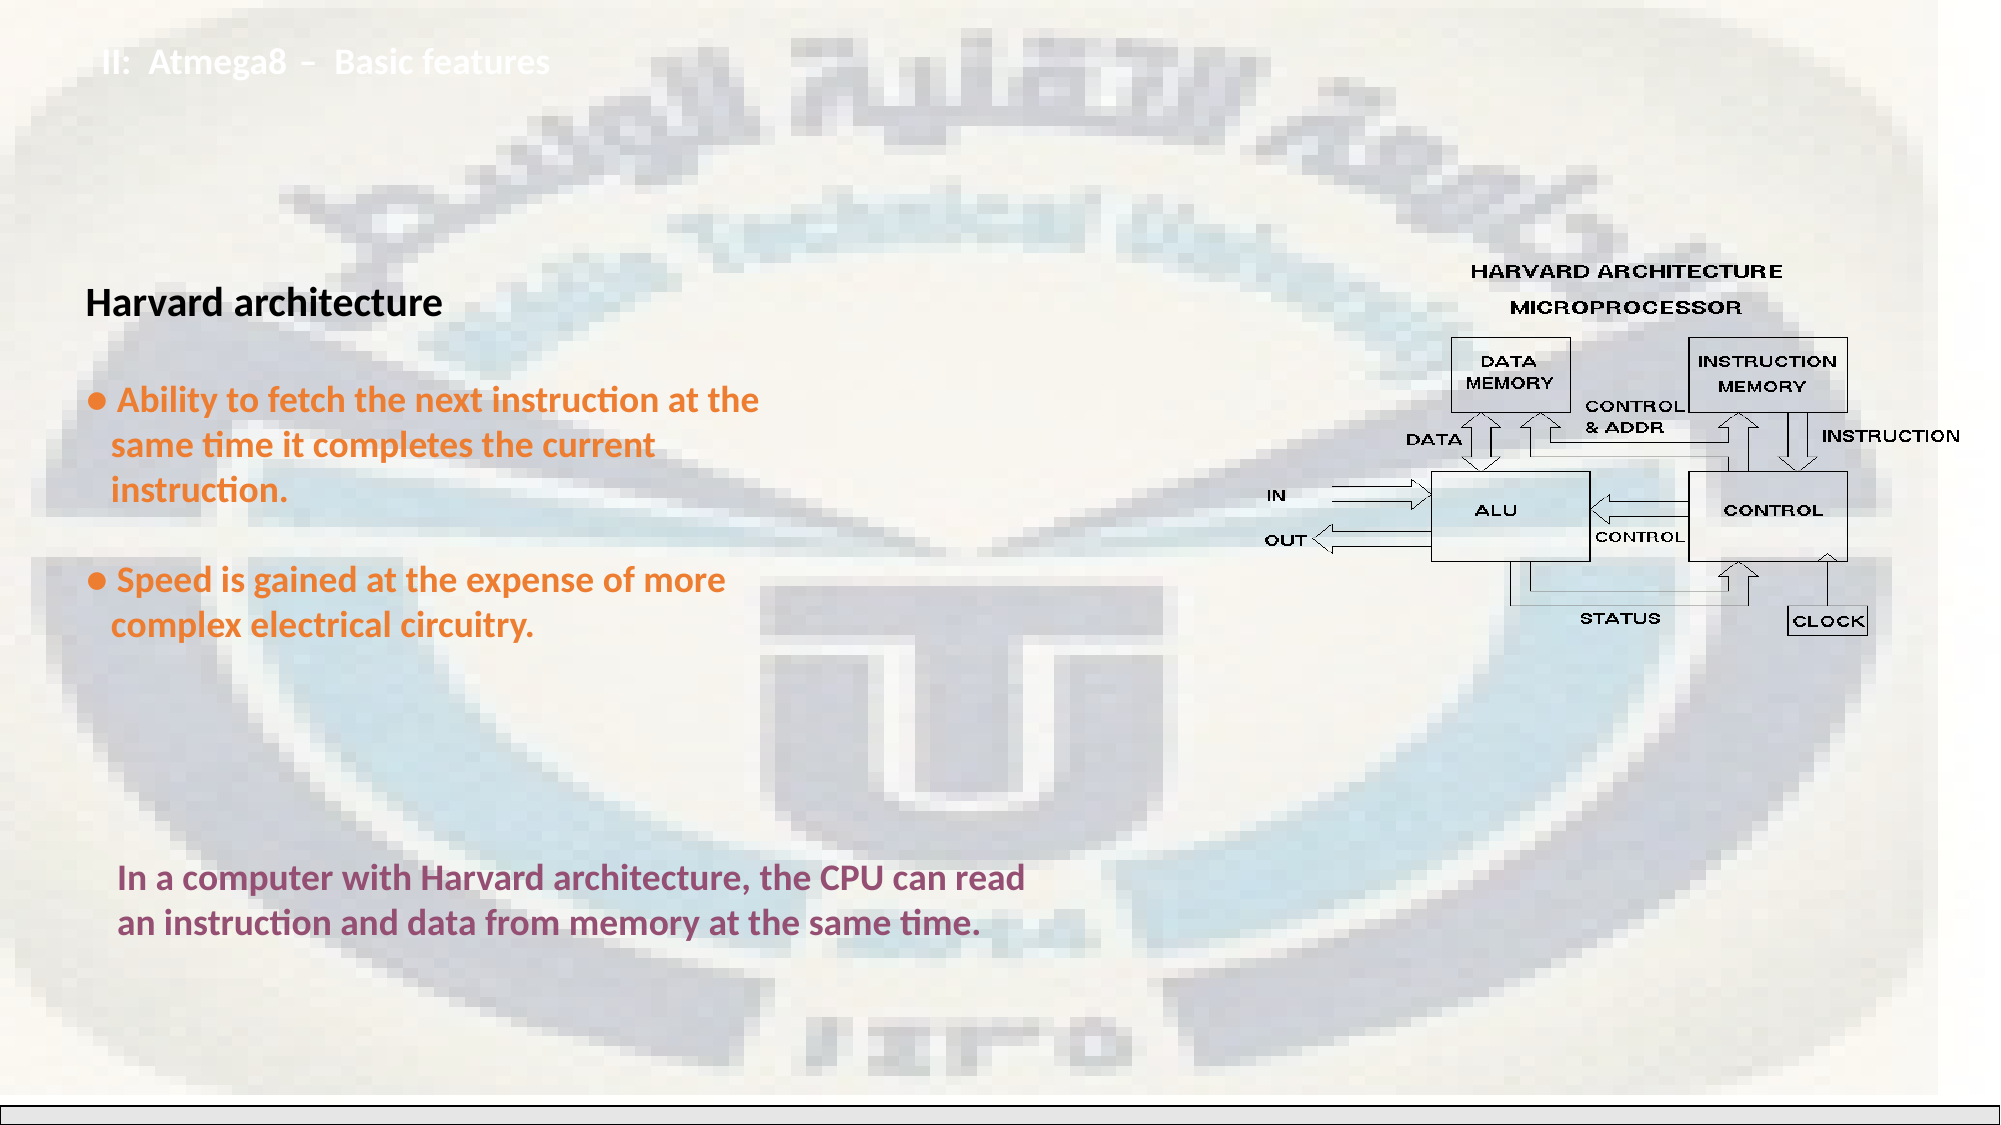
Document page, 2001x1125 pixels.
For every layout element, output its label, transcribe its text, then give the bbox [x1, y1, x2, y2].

text_box II: Atmega8 – Basic features [86, 29, 1457, 90]
picture [1252, 254, 1966, 646]
text_box Label Operator Operand[s] ;Comment INIT: mov ax, bx ; Copy contents of bx into ax Label - INIT: Operator - mov Operands - ax and bx Comment - alphanumeric string between ; and \n Not case sensitive Unlike other assemblers, destination operand is first mov is the mnemonic that the assembler translates into an opcode [0, 0, 2000, 1105]
text_box [0, 1105, 2000, 1125]
text_box In a computer with Harvard architecture, the CPU can read an instruction and data from memory at the same time. [102, 846, 1930, 951]
text_box Harvard architecture ● Ability to fetch the next instruction at the same time it completes the current instruction. ● Speed is gained at the expense of more complex electrical circuitry. [70, 267, 1253, 737]
